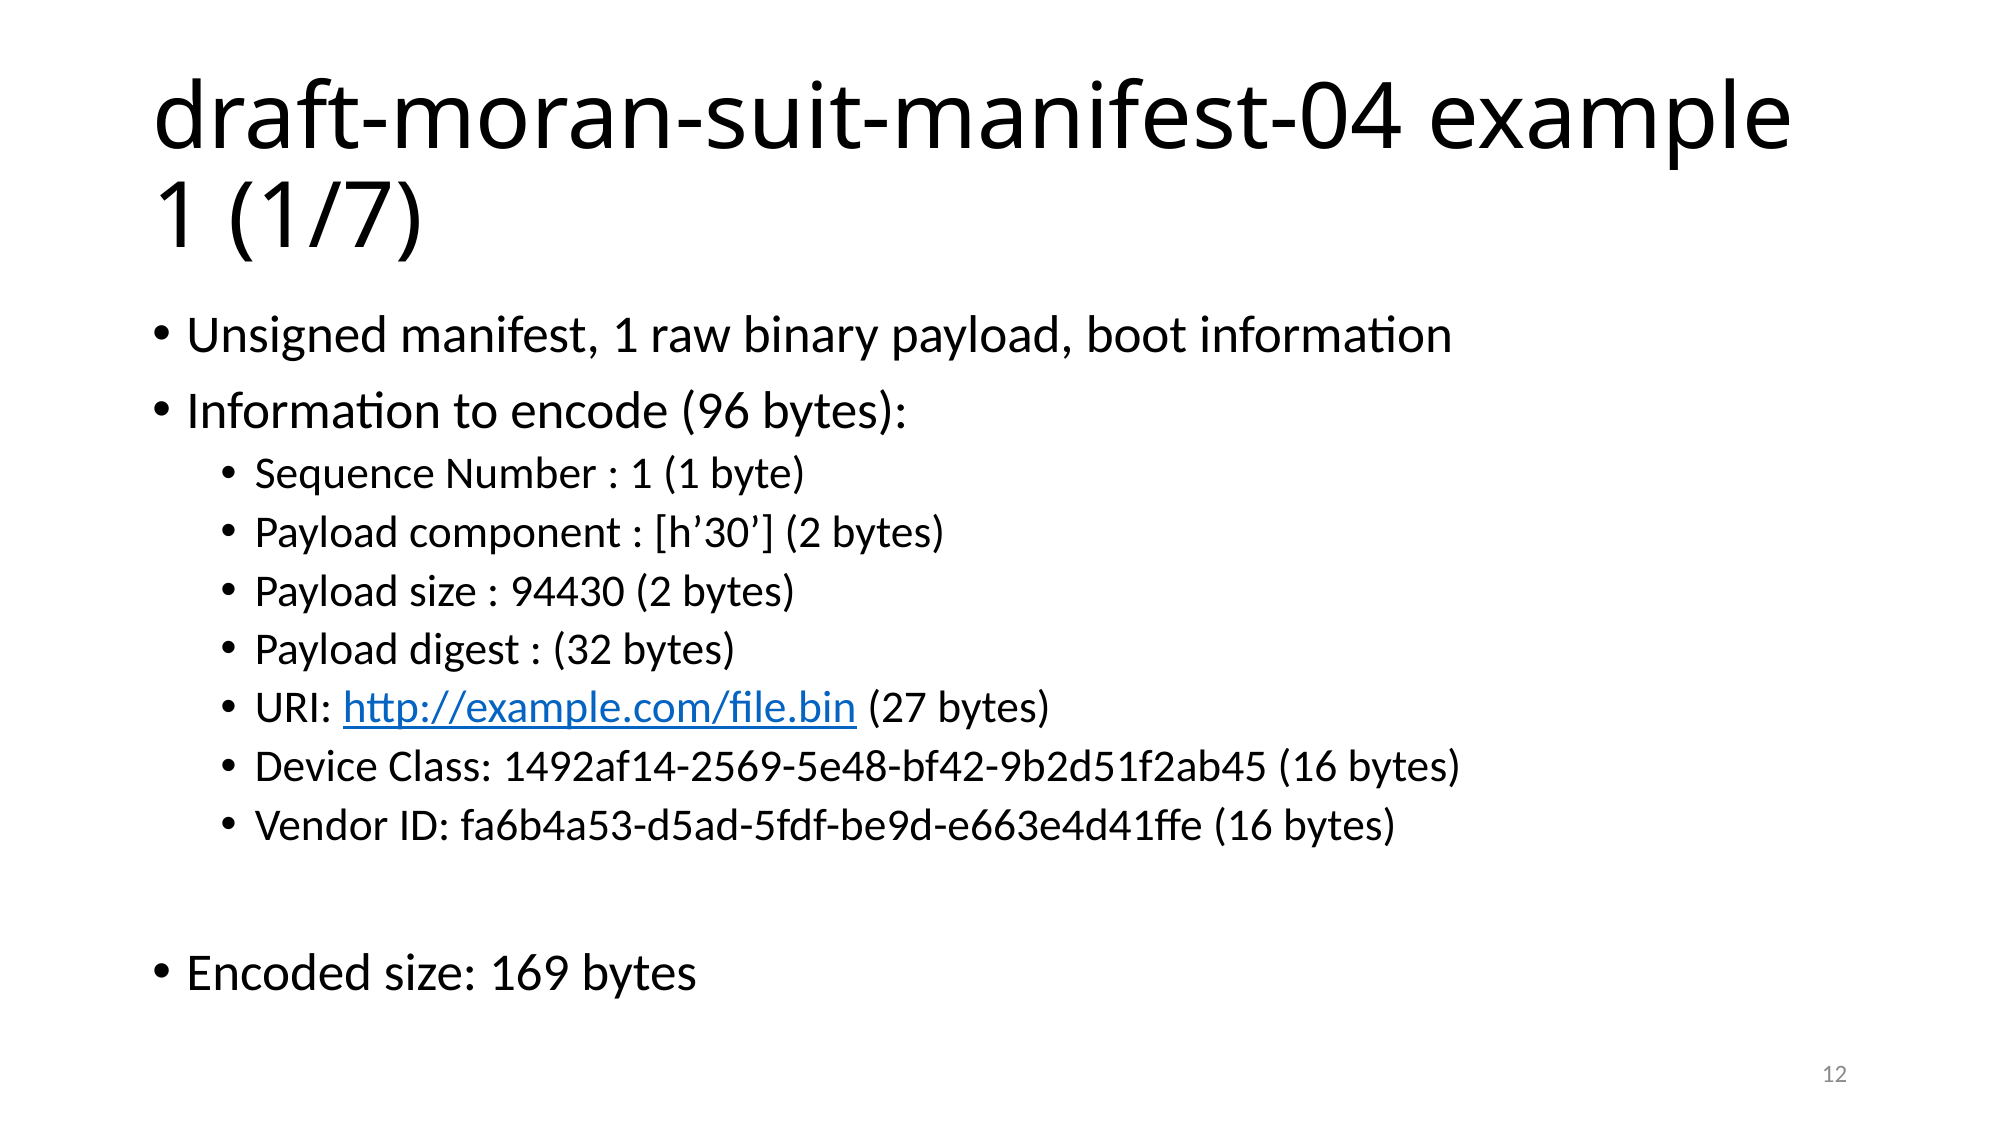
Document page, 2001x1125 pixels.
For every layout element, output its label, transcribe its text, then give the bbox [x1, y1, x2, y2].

title draft-moran-suit-manifest-04 example 1 (1/7) [137, 59, 1863, 278]
slide_number 11 [1412, 1042, 1863, 1103]
list Unsigned manifest, 1 raw binary payload, boot information Information to encode (96 bytes): Sequence Number : 1 (1 byte) Payload component : [h’30’] (2 bytes) Payload size : 94430 (2 bytes) Payload digest : (32 bytes) URI: http://example.com/file.bin (27 bytes) Device Class: 1492af14-2569-5e48-bf42-9b2d51f2ab45 (16 bytes) Vendor ID: fa6b4a53-d5ad-5fdf-be9d-e663e4d41ffe (16 bytes) Encoded size: 169 bytes [137, 299, 1863, 1014]
